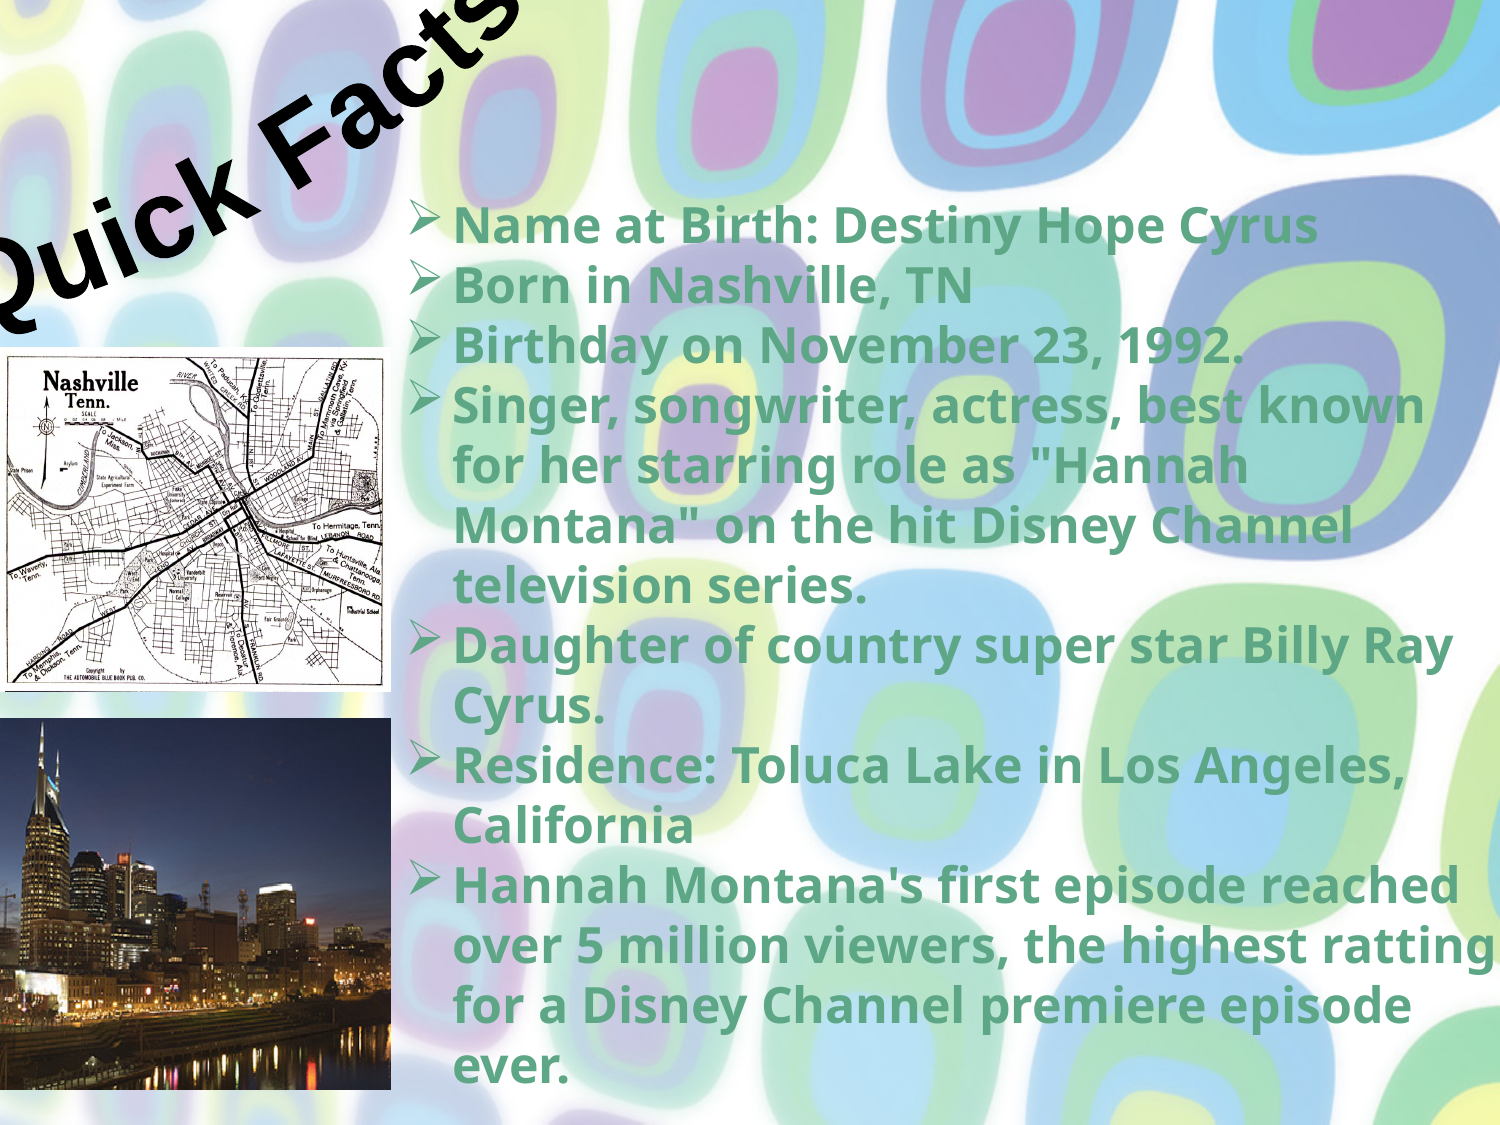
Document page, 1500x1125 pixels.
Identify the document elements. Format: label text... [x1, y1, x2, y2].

picture [0, 0, 1500, 1125]
text_box Name at Birth: Destiny Hope Cyrus Born in Nashville, TN Birthday on November 23, 1992. Singer, songwriter, actress, best known for her starring role as "Hannah Montana" on the hit Disney Channel television series. Daughter of country super star Billy Ray Cyrus. Residence: Toluca Lake in Los Angeles, California Hannah Montana's first episode reached over 5 million viewers, the highest ratting for a Disney Channel premiere episode ever. [390, 186, 1500, 1125]
